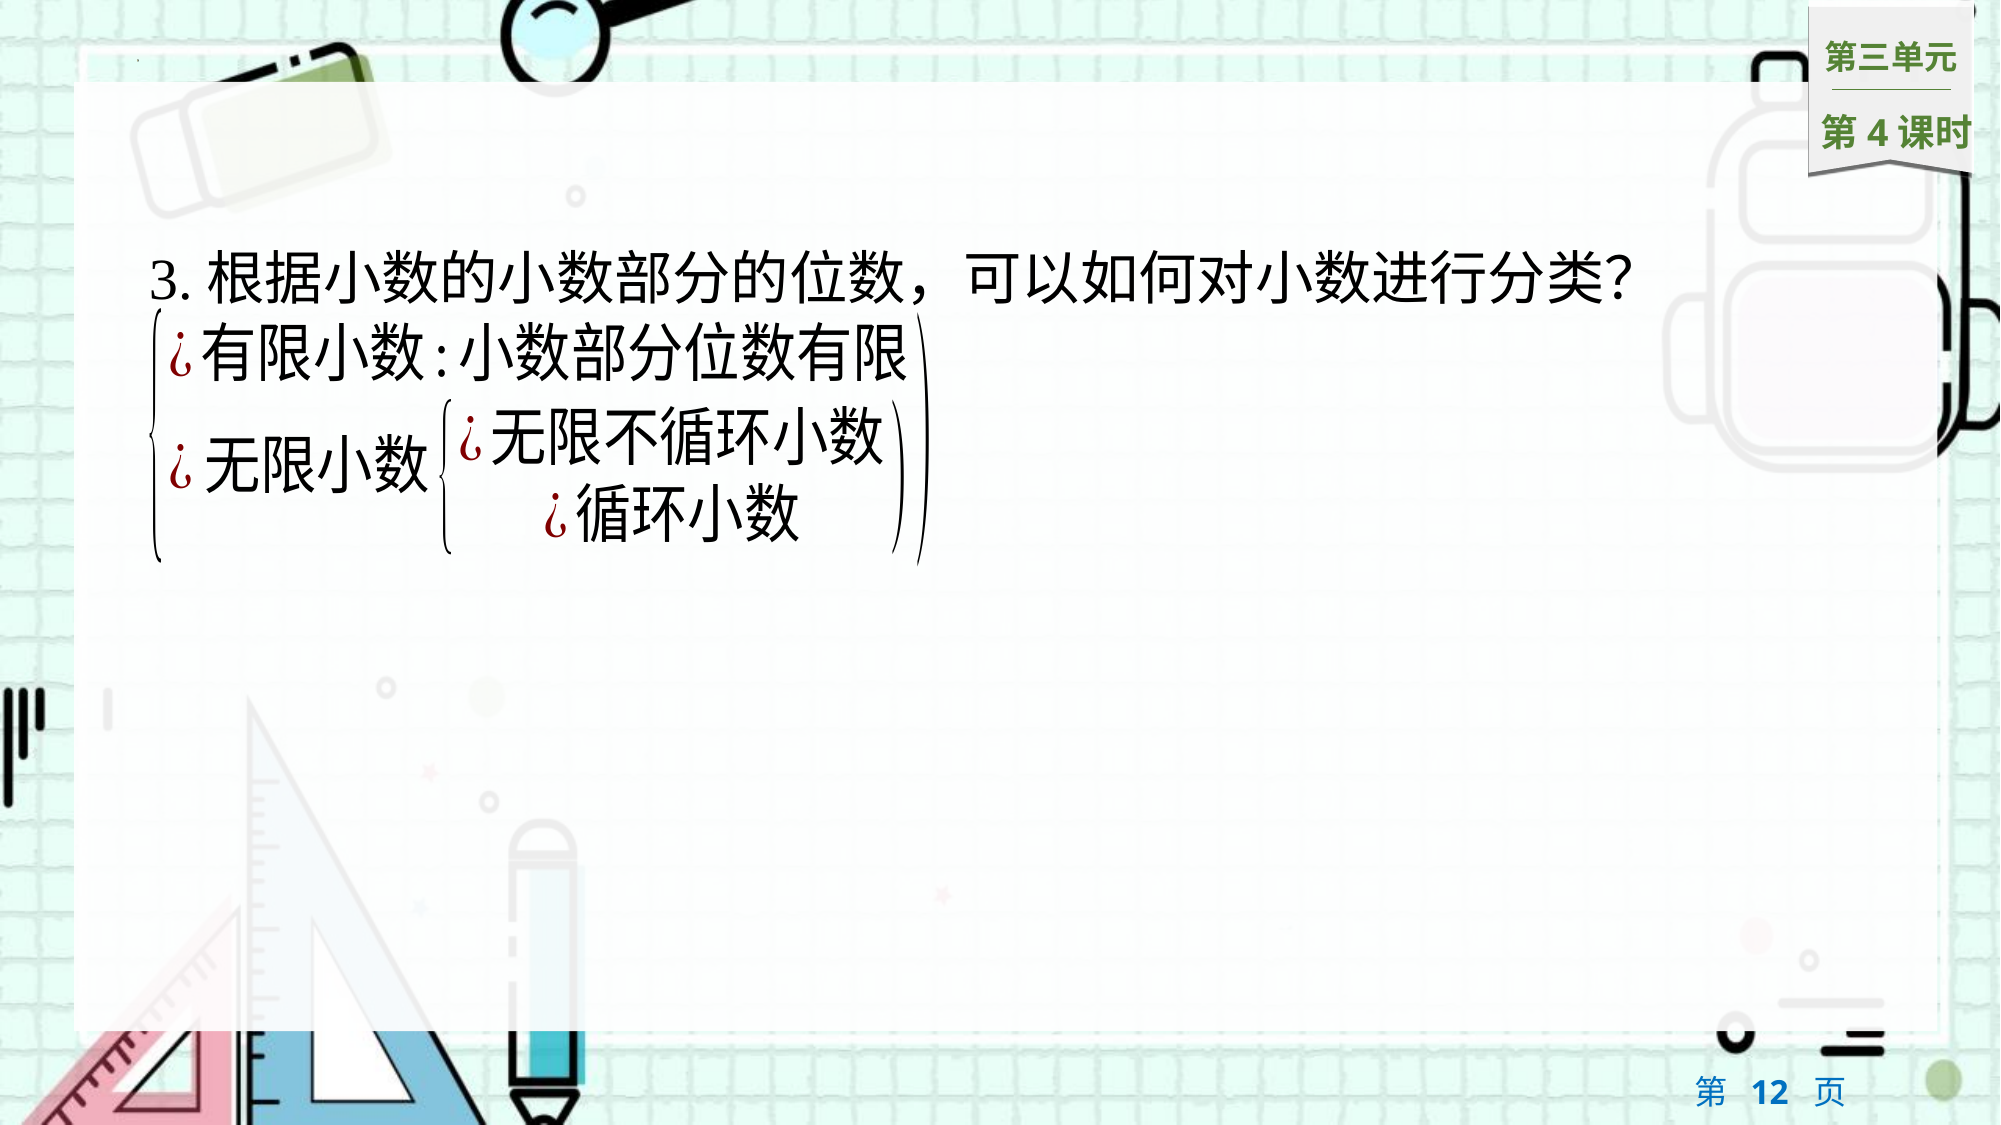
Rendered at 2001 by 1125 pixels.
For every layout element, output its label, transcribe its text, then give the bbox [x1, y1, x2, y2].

text_box 3.根据小数的小数部分的位数，可以如何对小数进行分类？ [148, 206, 1663, 312]
picture [0, 0, 2000, 1125]
picture [1938, 168, 1971, 176]
